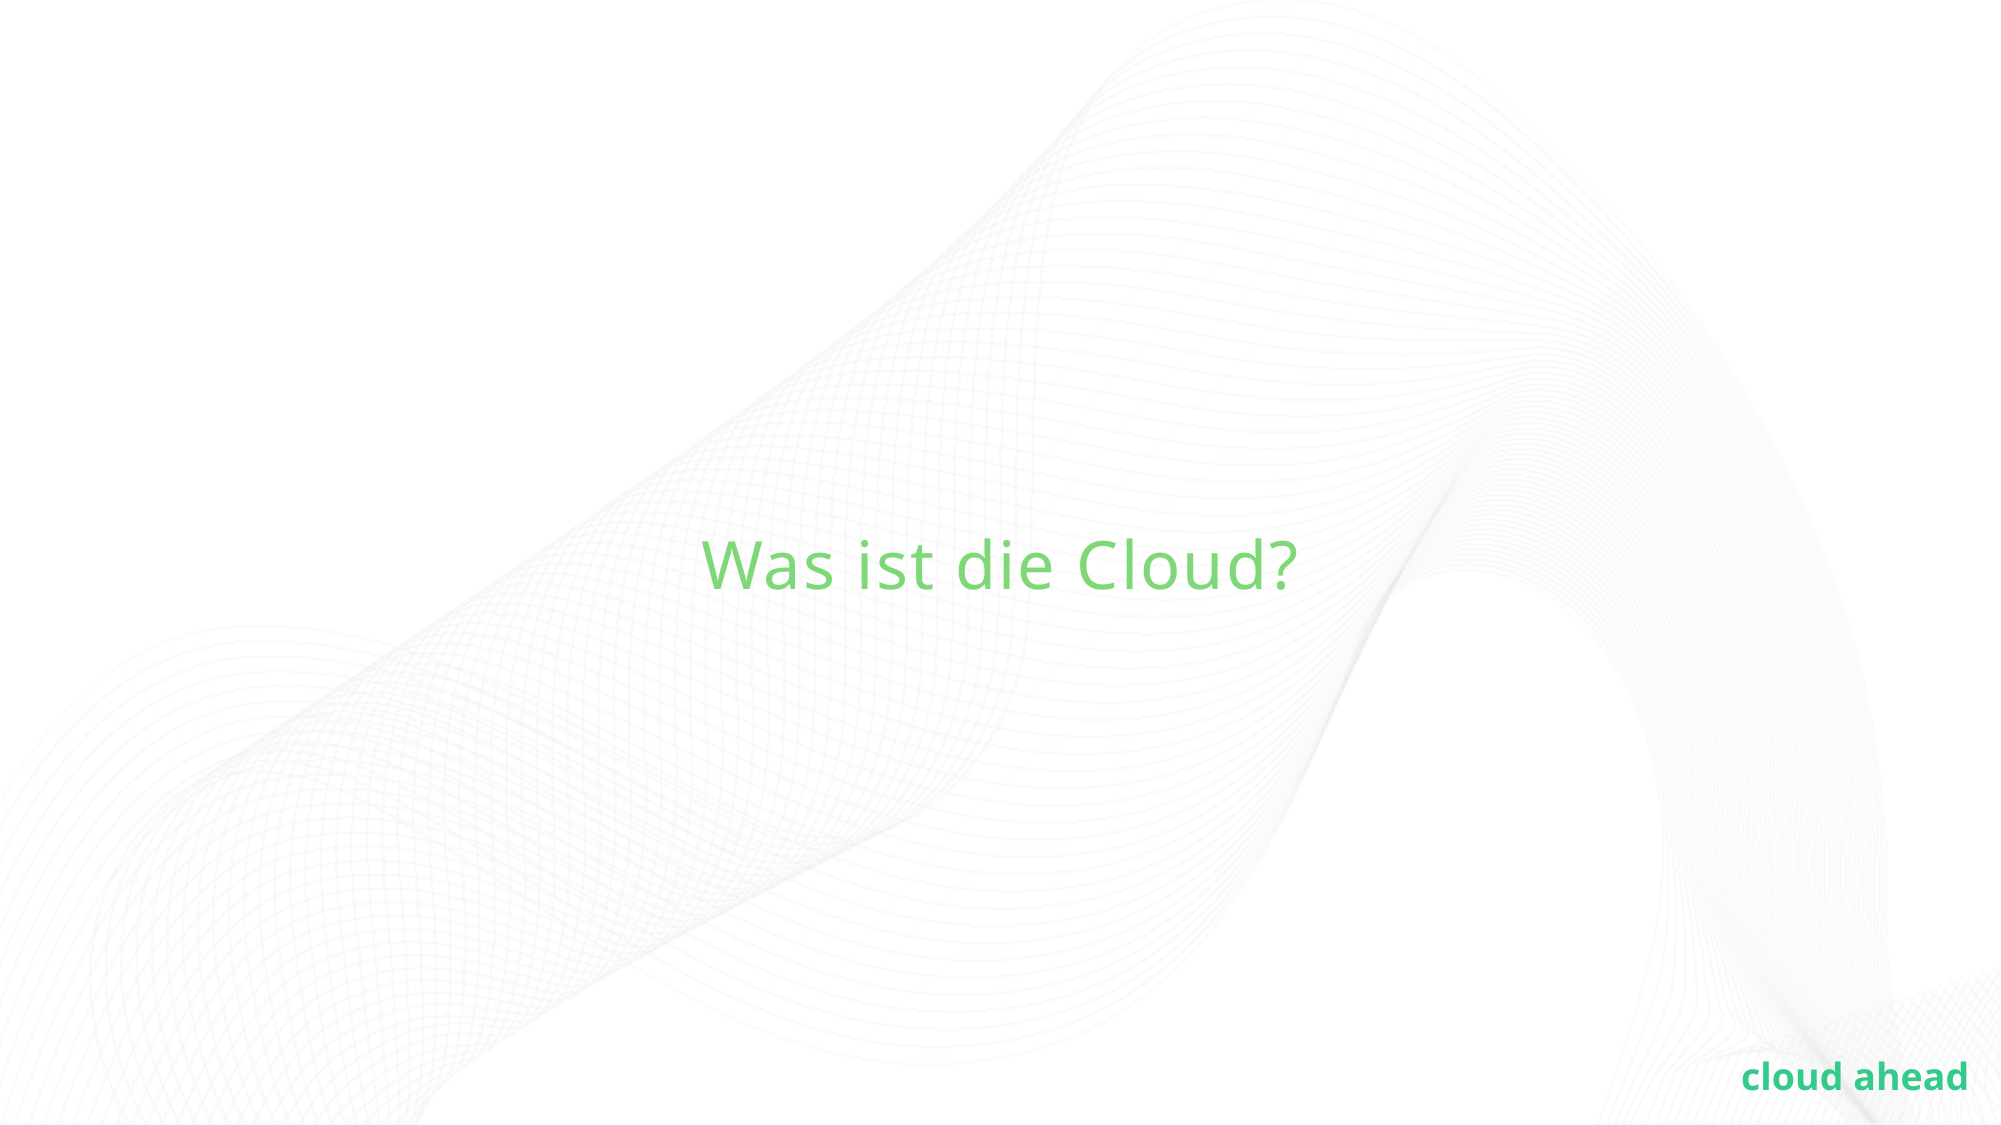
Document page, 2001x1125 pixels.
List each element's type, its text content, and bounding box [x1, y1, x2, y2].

title Was ist die Cloud? [215, 404, 1785, 721]
